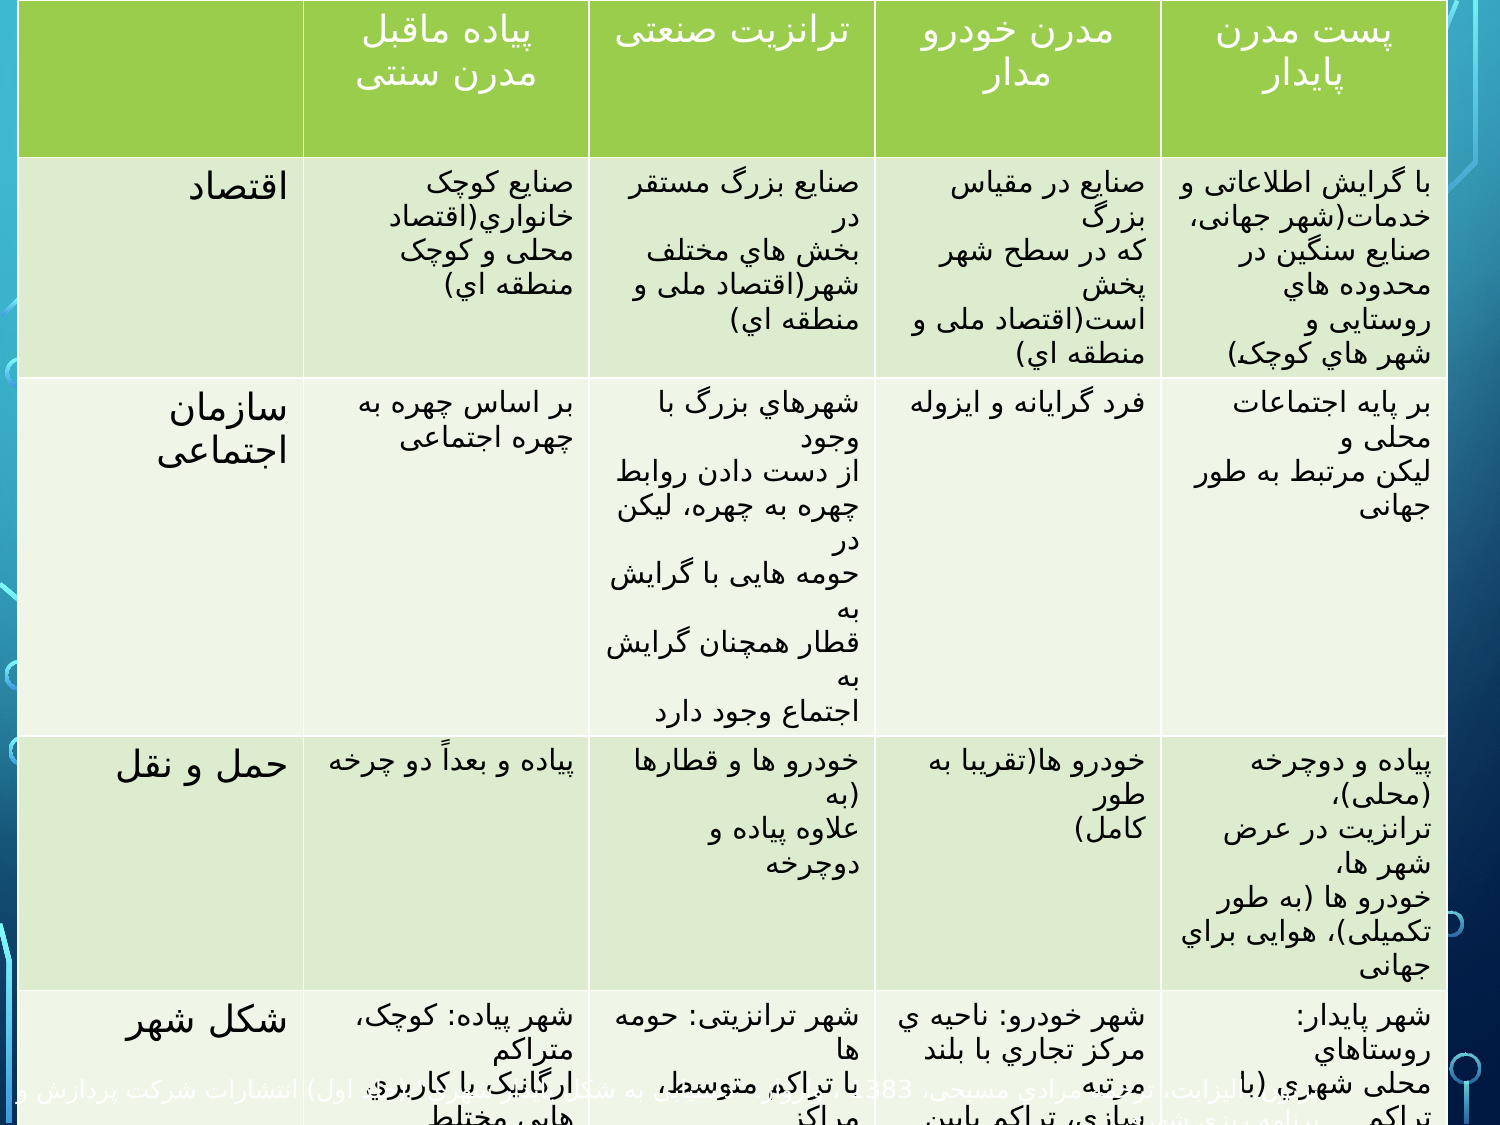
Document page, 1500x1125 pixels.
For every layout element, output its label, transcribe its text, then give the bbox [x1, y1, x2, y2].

table_header پست مدرن پایدار [1162, 1, 1446, 157]
table_cell خودرو ها(تقریبا به طور کامل) [876, 737, 1160, 990]
table_cell بر پایه اجتماعات محلی و لیکن مرتبط به طور جهانی [1162, 379, 1446, 735]
table_cell شهر ترانزیتی: حومه ها با تراکم متوسط، مراکز متراکم و مختلط، کریدور هاي با پیرامون سبز [590, 991, 874, 1065]
table_cell فرد گرایانه و ایزوله [876, 379, 1160, 735]
table_header [19, 1, 303, 157]
table_header مدرن خودرو مدار [876, 1, 1160, 157]
table_cell پیاده و بعداً دو چرخه [304, 737, 588, 990]
table_cell شهر خودرو: ناحیه ي مرکز تجاري با بلند مرتبه سازي، تراکم پایین در حومه ها با عملکرد هاي مجزا [876, 991, 1160, 1065]
table_cell شکل شهر [19, 991, 303, 1065]
table_cell حمل و نقل [19, 737, 303, 990]
table_cell با گرایش اطلاعاتی و خدمات(شهر جهانی، صنایع سنگین در محدوده هاي روستایی و شهر هاي کوچک) [1162, 158, 1446, 377]
table_cell بر اساس چهره به چهره اجتماعی [304, 379, 588, 735]
table_cell شهرهاي بزرگ با وجود از دست دادن روابط چهره به چهره، لیکن در حومه هایی با گرایش به قطار همچنان گرایش به اجتماع وجود دارد [590, 379, 874, 735]
text_box برتون، الیزابت، ترجمه مرادي مسیحی، 1383 ، وارواز، "دستیابی به شکل پایدار شهري" (جلد اول) انتشارات شرکت پردازش و برنامه ریزي شهري [0, 1065, 1335, 1125]
table_cell شهر پیاده: کوچک، متراکم ارگانیک با کاربري هایی مختلط [304, 991, 588, 1065]
table_header پیاده ماقبل مدرن سنتی [304, 1, 588, 157]
table_cell شهر پایدار: روستاهاي محلی شهري (با تراکم بالا) که به وسیله ترانزیت و محدوده هاي متوسط و تراکم هاي پایین اطراف روستاها مربوط می شود، بدون توسعه هاي بی رویه [1162, 991, 1446, 1125]
table_cell اقتصاد [19, 158, 303, 377]
table_cell سازمان اجتماعی [19, 379, 303, 735]
table_cell صنایع کوچک خانواري(اقتصاد محلی و کوچک منطقه اي) [304, 158, 588, 377]
table_cell صنایع در مقیاس بزرگ که در سطح شهر پخش است(اقتصاد ملی و منطقه اي) [876, 158, 1160, 377]
table_cell پیاده و دوچرخه (محلی)، ترانزیت در عرض شهر ها، خودرو ها (به طور تکمیلی)، هوایی براي جهانی [1162, 737, 1446, 990]
table_header ترانزیت صنعتی [590, 1, 874, 157]
table_cell صنایع بزرگ مستقر در بخش هاي مختلف شهر(اقتصاد ملی و منطقه اي) [590, 158, 874, 377]
table_cell خودرو ها و قطارها (به علاوه پیاده و دوچرخه [590, 737, 874, 990]
